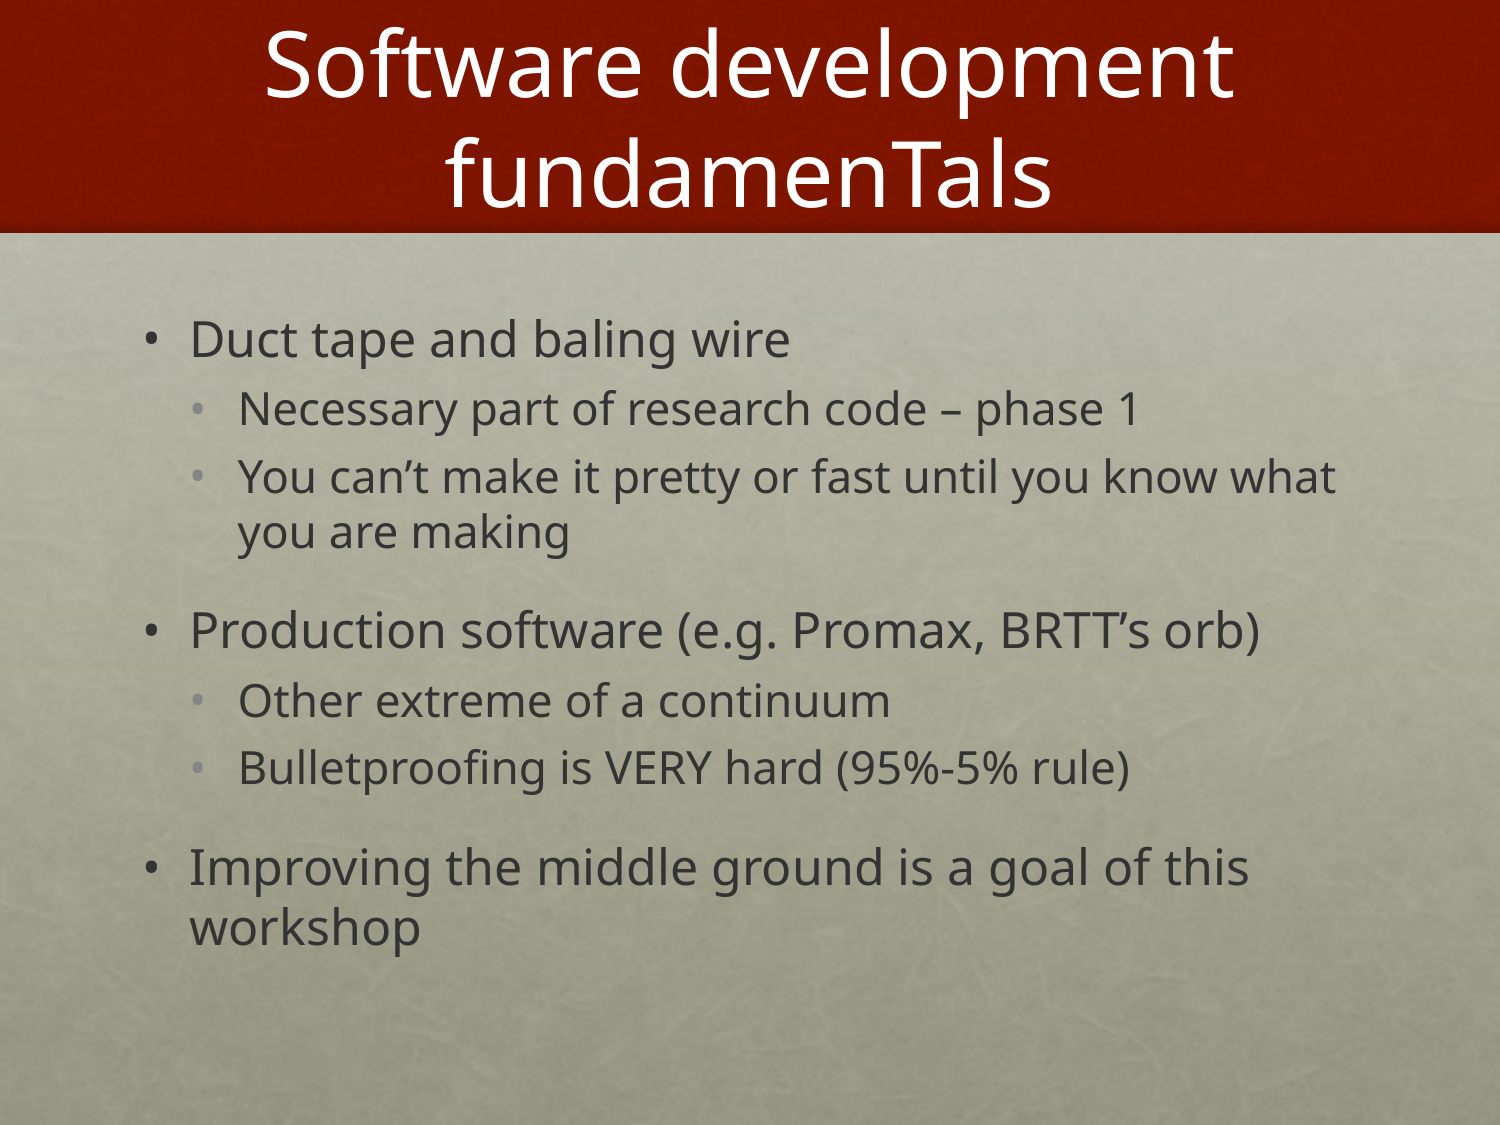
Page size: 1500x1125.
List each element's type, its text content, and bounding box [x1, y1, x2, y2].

picture [0, 214, 1500, 1125]
list Duct tape and baling wire Necessary part of research code – phase 1 You can’t make it pretty or fast until you know what you are making Production software (e.g. Promax, BRTT’s orb) Other extreme of a continuum Bulletproofing is VERY hard (95%-5% rule) Improving the middle ground is a goal of this workshop [127, 299, 1372, 1005]
title Software development fundamenTals [127, 10, 1372, 221]
